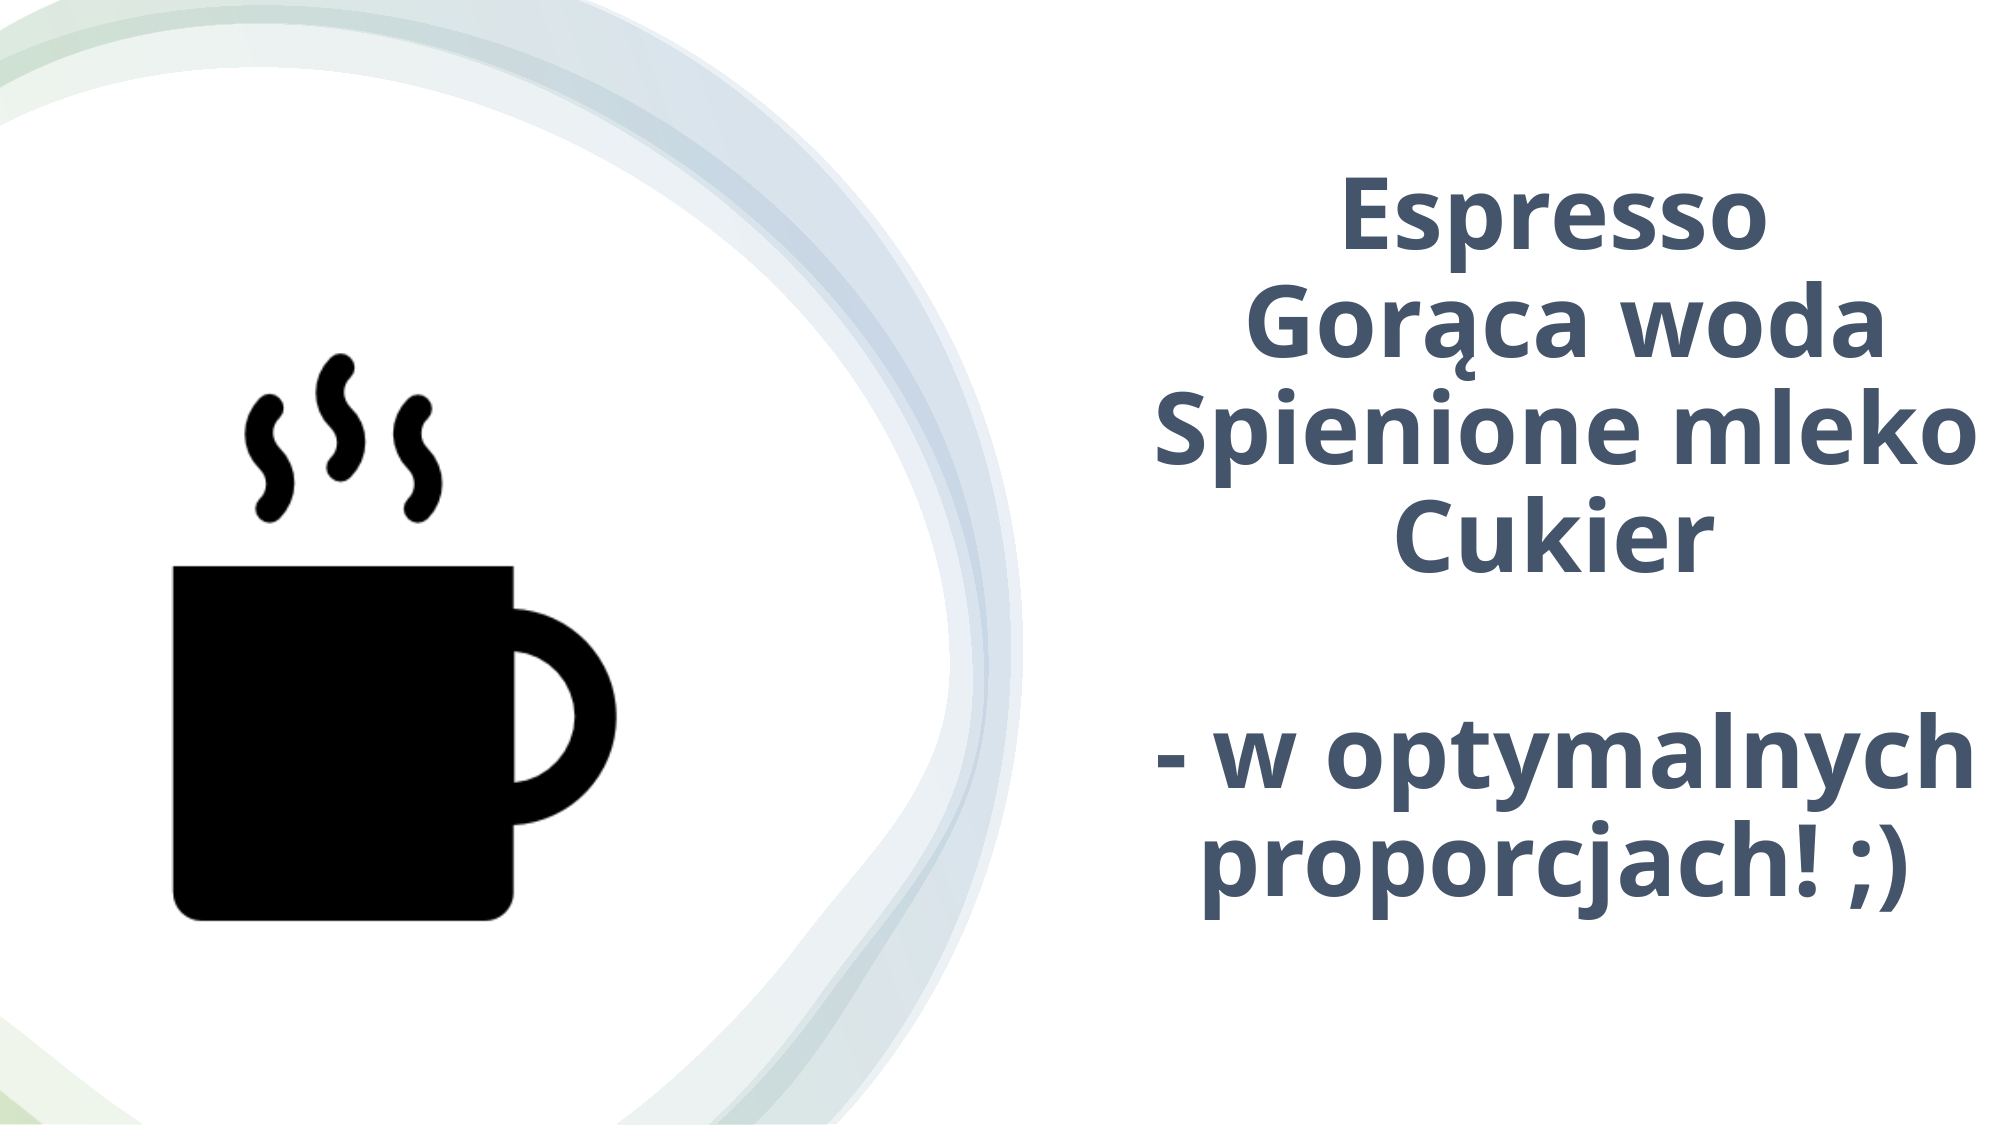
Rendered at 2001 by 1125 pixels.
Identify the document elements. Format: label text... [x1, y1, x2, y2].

text_box [1023, 0, 2000, 1125]
title Espresso Gorąca woda Spienione mleko Cukier - w optymalnych proporcjach! ;) [1135, 155, 2000, 1083]
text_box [0, 0, 1023, 1125]
